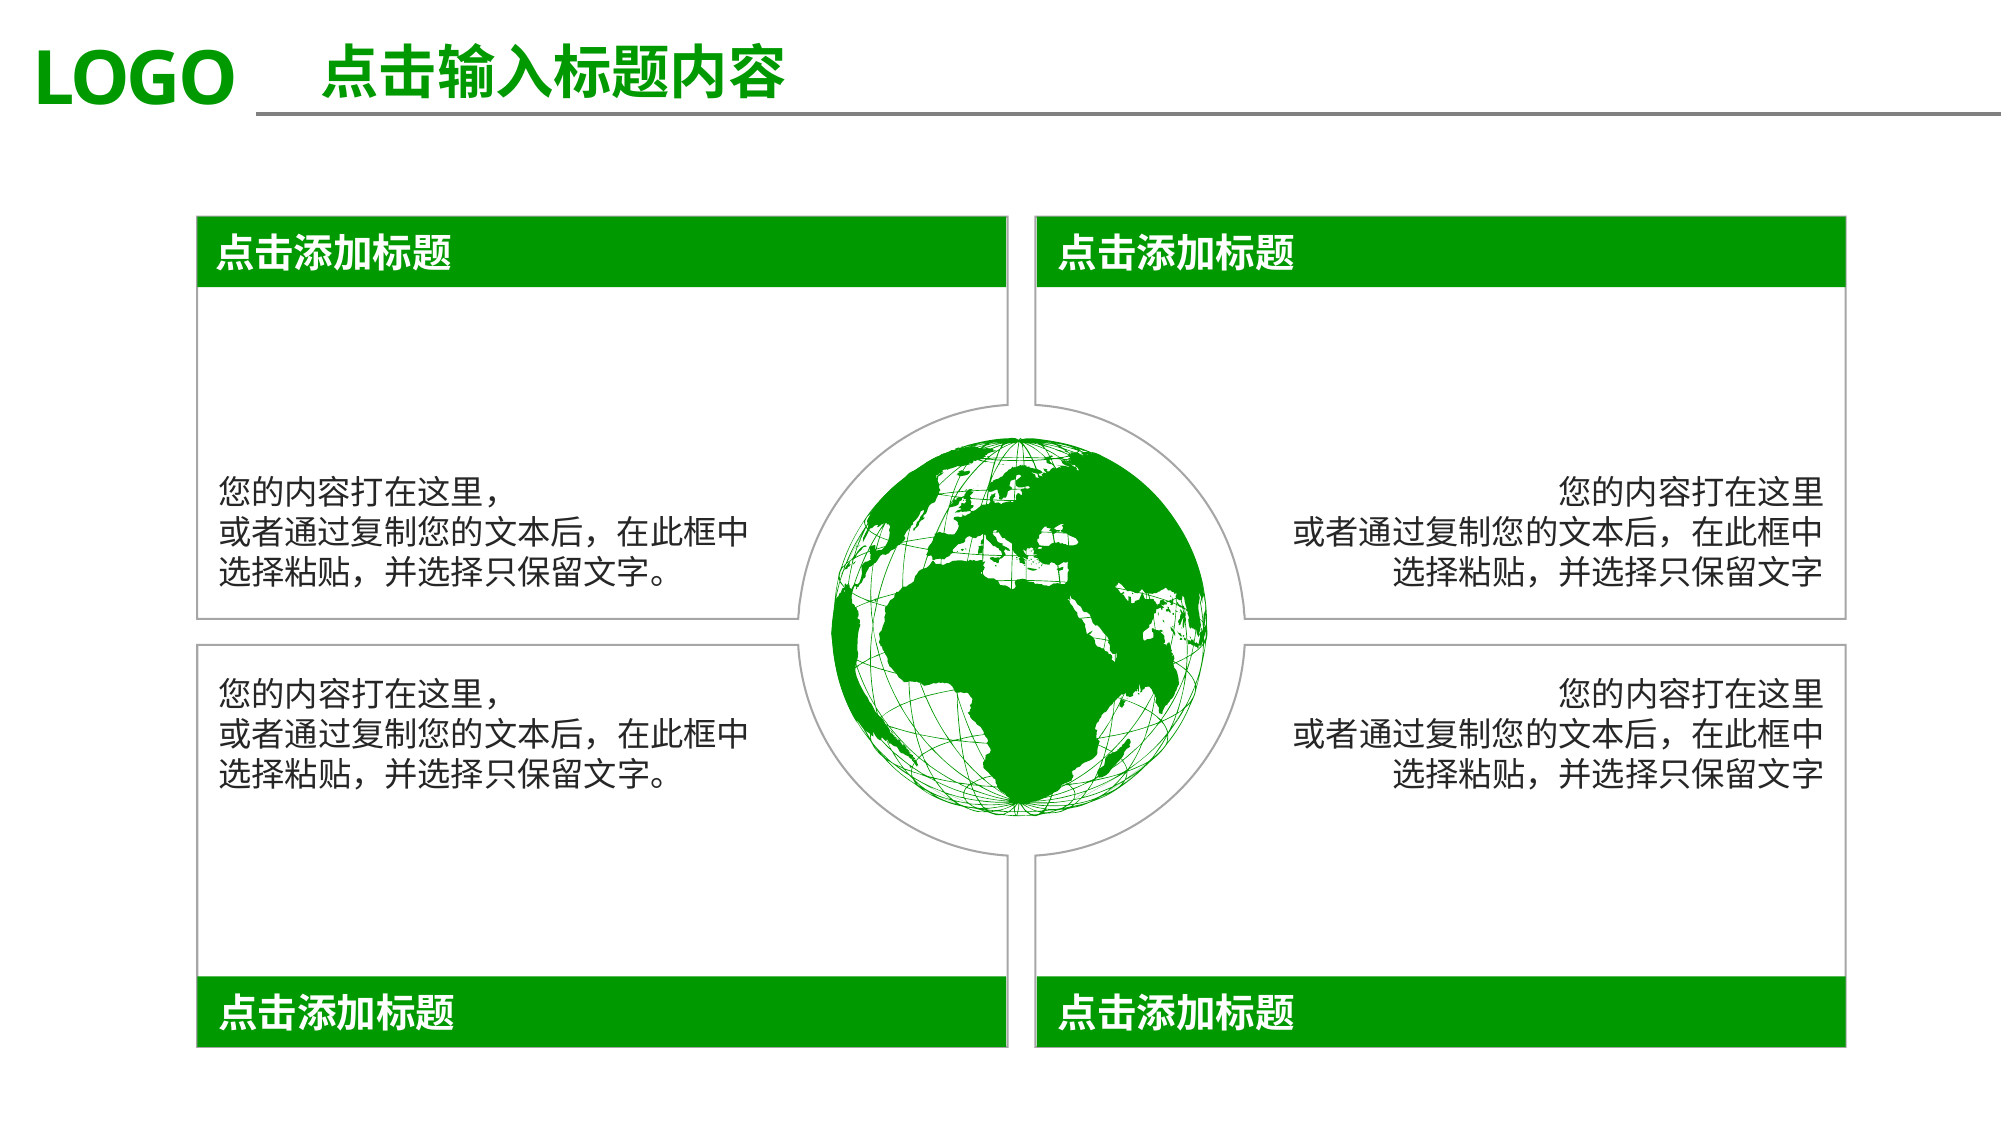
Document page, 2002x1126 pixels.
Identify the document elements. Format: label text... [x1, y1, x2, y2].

text_box 您的内容打在这里 或者通过复制您的文本后，在此框中 选择粘贴，并选择只保留文字 [1035, 644, 1846, 1047]
text_box 点击输入标题内容 [283, 27, 824, 113]
text_box 您的内容打在这里 或者通过复制您的文本后，在此框中 选择粘贴，并选择只保留文字 [1035, 216, 1846, 619]
text_box 点击添加标题 [197, 976, 1007, 1047]
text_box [830, 436, 1209, 817]
text_box 点击添加标题 [197, 216, 1007, 288]
text_box 点击添加标题 [1036, 216, 1846, 288]
text_box 点击添加标题 [1036, 976, 1846, 1047]
text_box 您的内容打在这里， 或者通过复制您的文本后，在此框中 选择粘贴，并选择只保留文字。 [197, 644, 1008, 1047]
text_box 您的内容打在这里， 或者通过复制您的文本后，在此框中 选择粘贴，并选择只保留文字。 [197, 216, 1008, 619]
